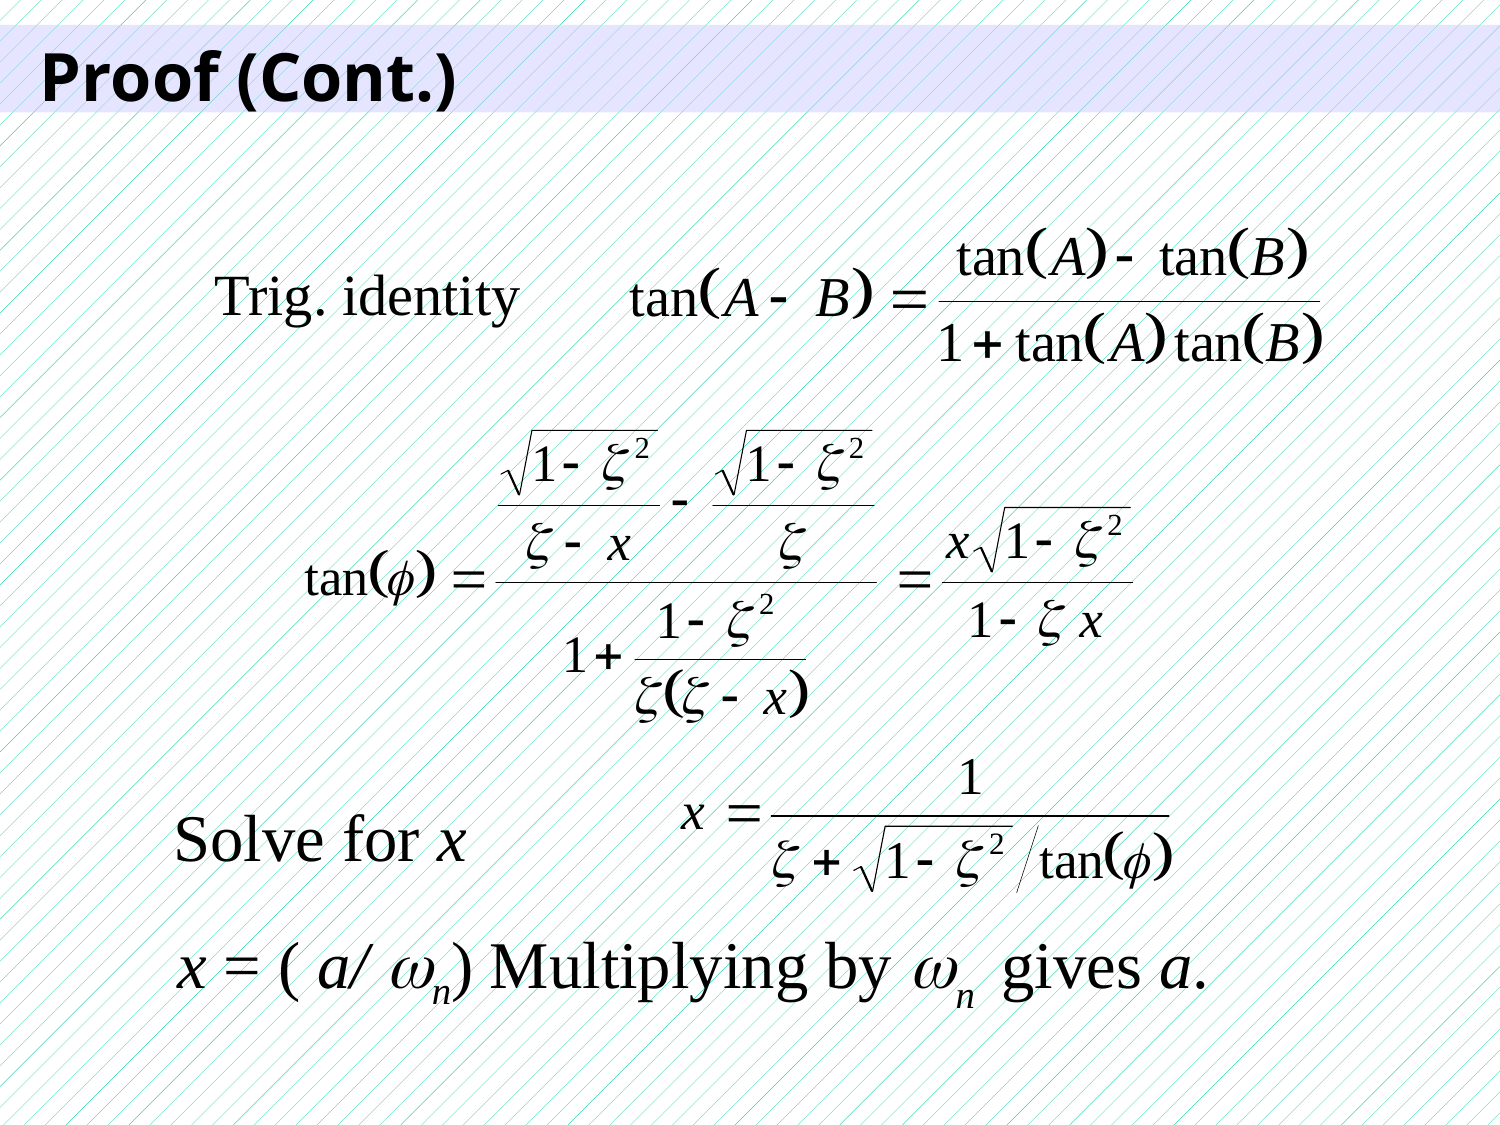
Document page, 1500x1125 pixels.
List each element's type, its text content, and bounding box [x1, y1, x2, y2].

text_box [624, 224, 1326, 383]
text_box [674, 749, 1176, 899]
text_box Trig. identity [199, 250, 588, 335]
text_box x = ( a/ n) Multiplying by n gives a. [162, 914, 1338, 1024]
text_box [299, 424, 1138, 737]
text_box Solve for x [158, 787, 483, 883]
title Proof (Cont.) [24, 24, 1476, 126]
